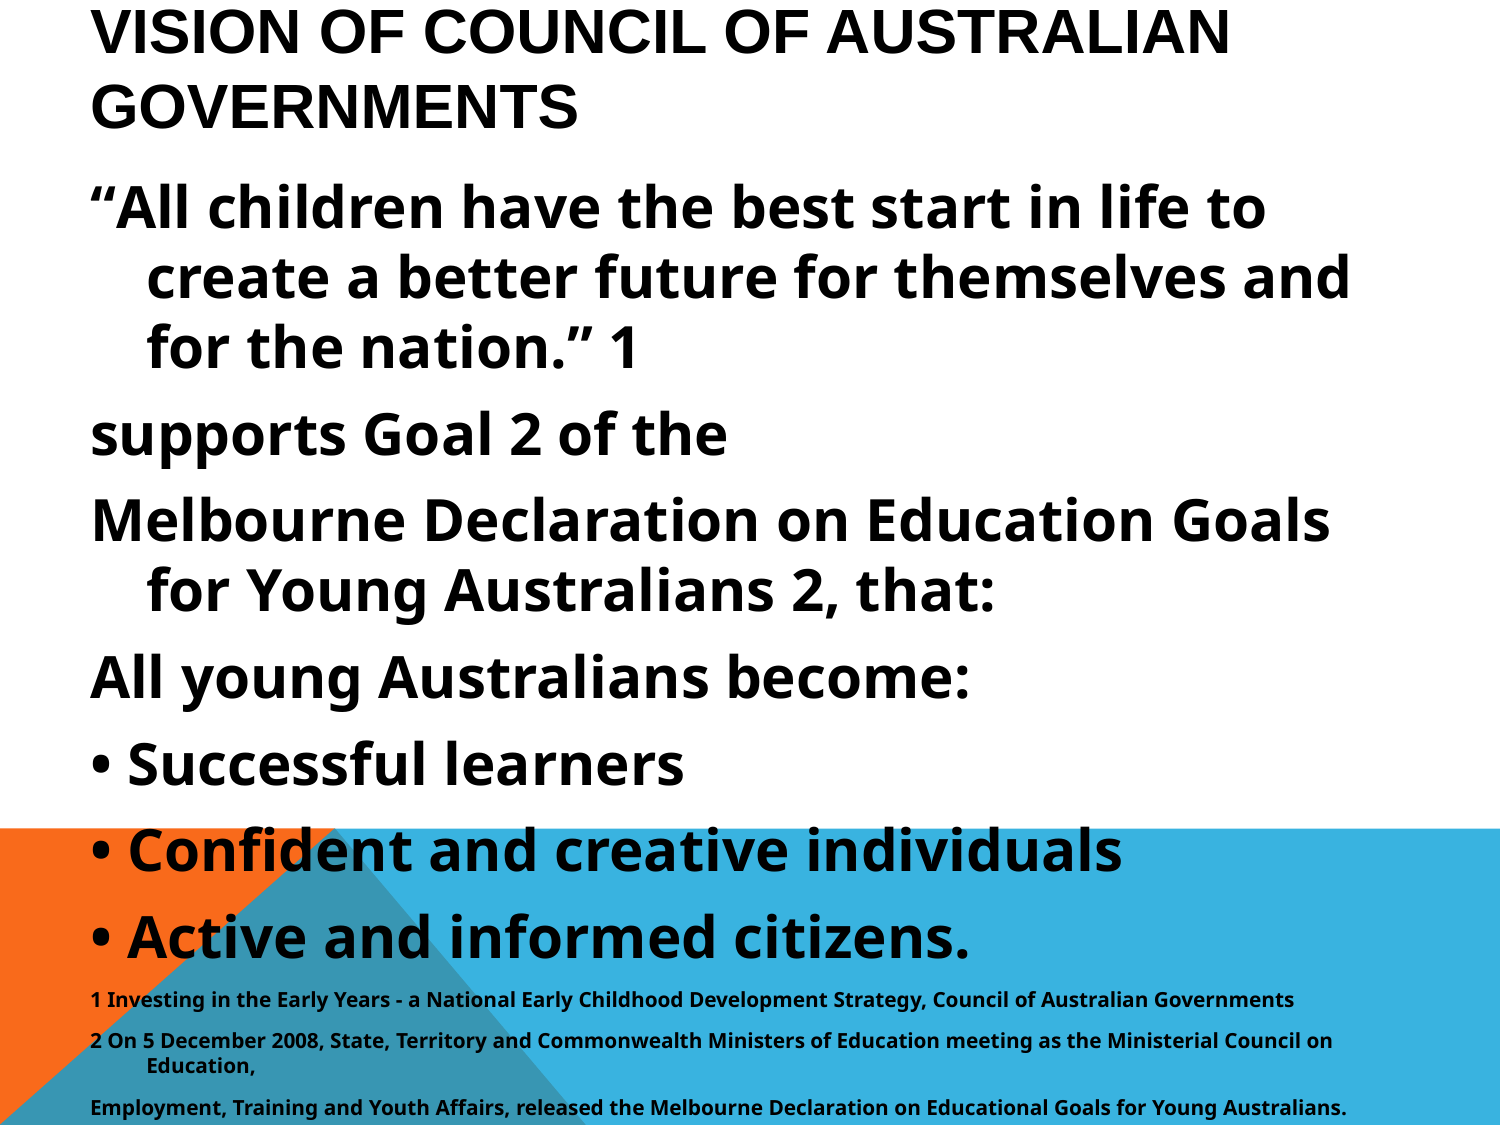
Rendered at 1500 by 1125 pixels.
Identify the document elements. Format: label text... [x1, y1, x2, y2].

title Vision of Council of Australian Governments [75, 0, 1425, 155]
list “All children have the best start in life to create a better future for themselves and for the nation.” 1 supports Goal 2 of the Melbourne Declaration on Education Goals for Young Australians 2, that: All young Australians become: • Successful learners • Confident and creative individuals • Active and informed citizens. 1 Investing in the Early Years - a National Early Childhood Development Strategy, Council of Australian Governments 2 On 5 December 2008, State, Territory and Commonwealth Ministers of Education meeting as the Ministerial Council on Education, Employment, Training and Youth Affairs, released the Melbourne Declaration on Educational Goals for Young Australians. [75, 155, 1425, 1125]
